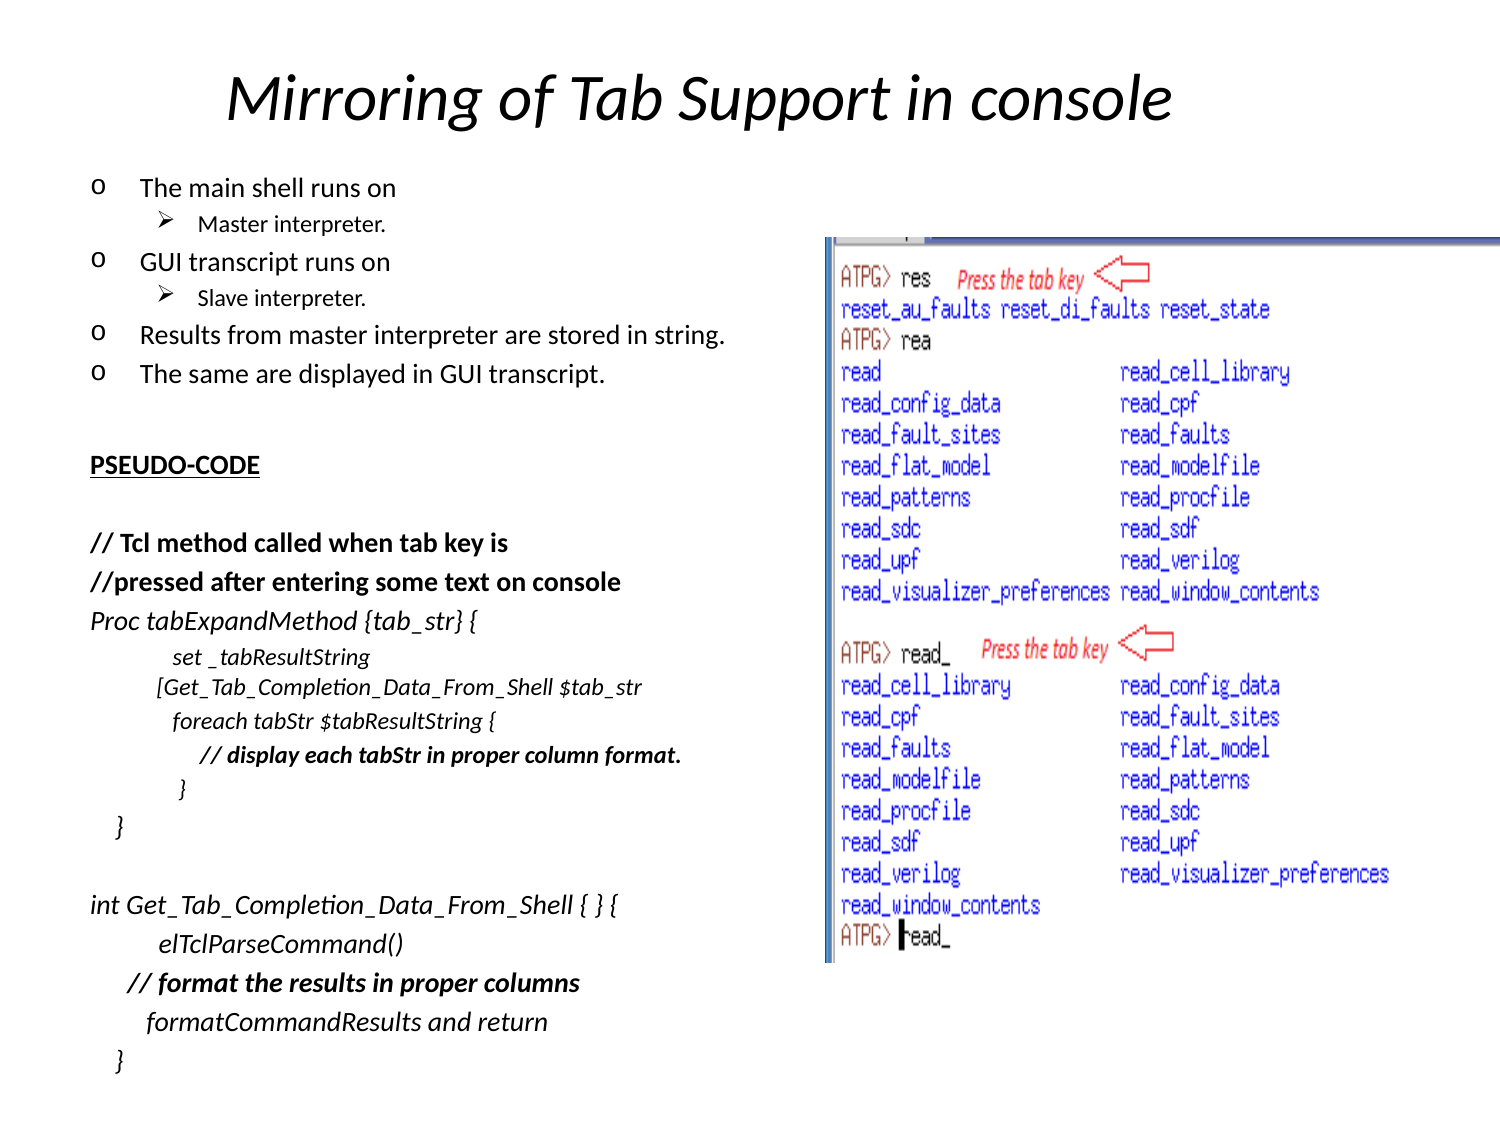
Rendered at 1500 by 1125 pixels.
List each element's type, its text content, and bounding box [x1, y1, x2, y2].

text_box PSEUDO-CODE // Tcl method called when tab key is //pressed after entering some text on console Proc tabExpandMethod {tab_str} { set _tabResultString [Get_Tab_Completion_Data_From_Shell $tab_str foreach tabStr $tabResultString { // display each tabStr in proper column format. } } int Get_Tab_Completion_Data_From_Shell { } { elTclParseCommand() // format the results in proper columns formatCommandResults and return } [75, 399, 725, 1088]
title Mirroring of Tab Support in console [75, 37, 1425, 150]
list The main shell runs on Master interpreter. GUI transcript runs on Slave interpreter. Results from master interpreter are stored in string. The same are displayed in GUI transcript. [75, 162, 1425, 400]
picture [824, 237, 1500, 963]
